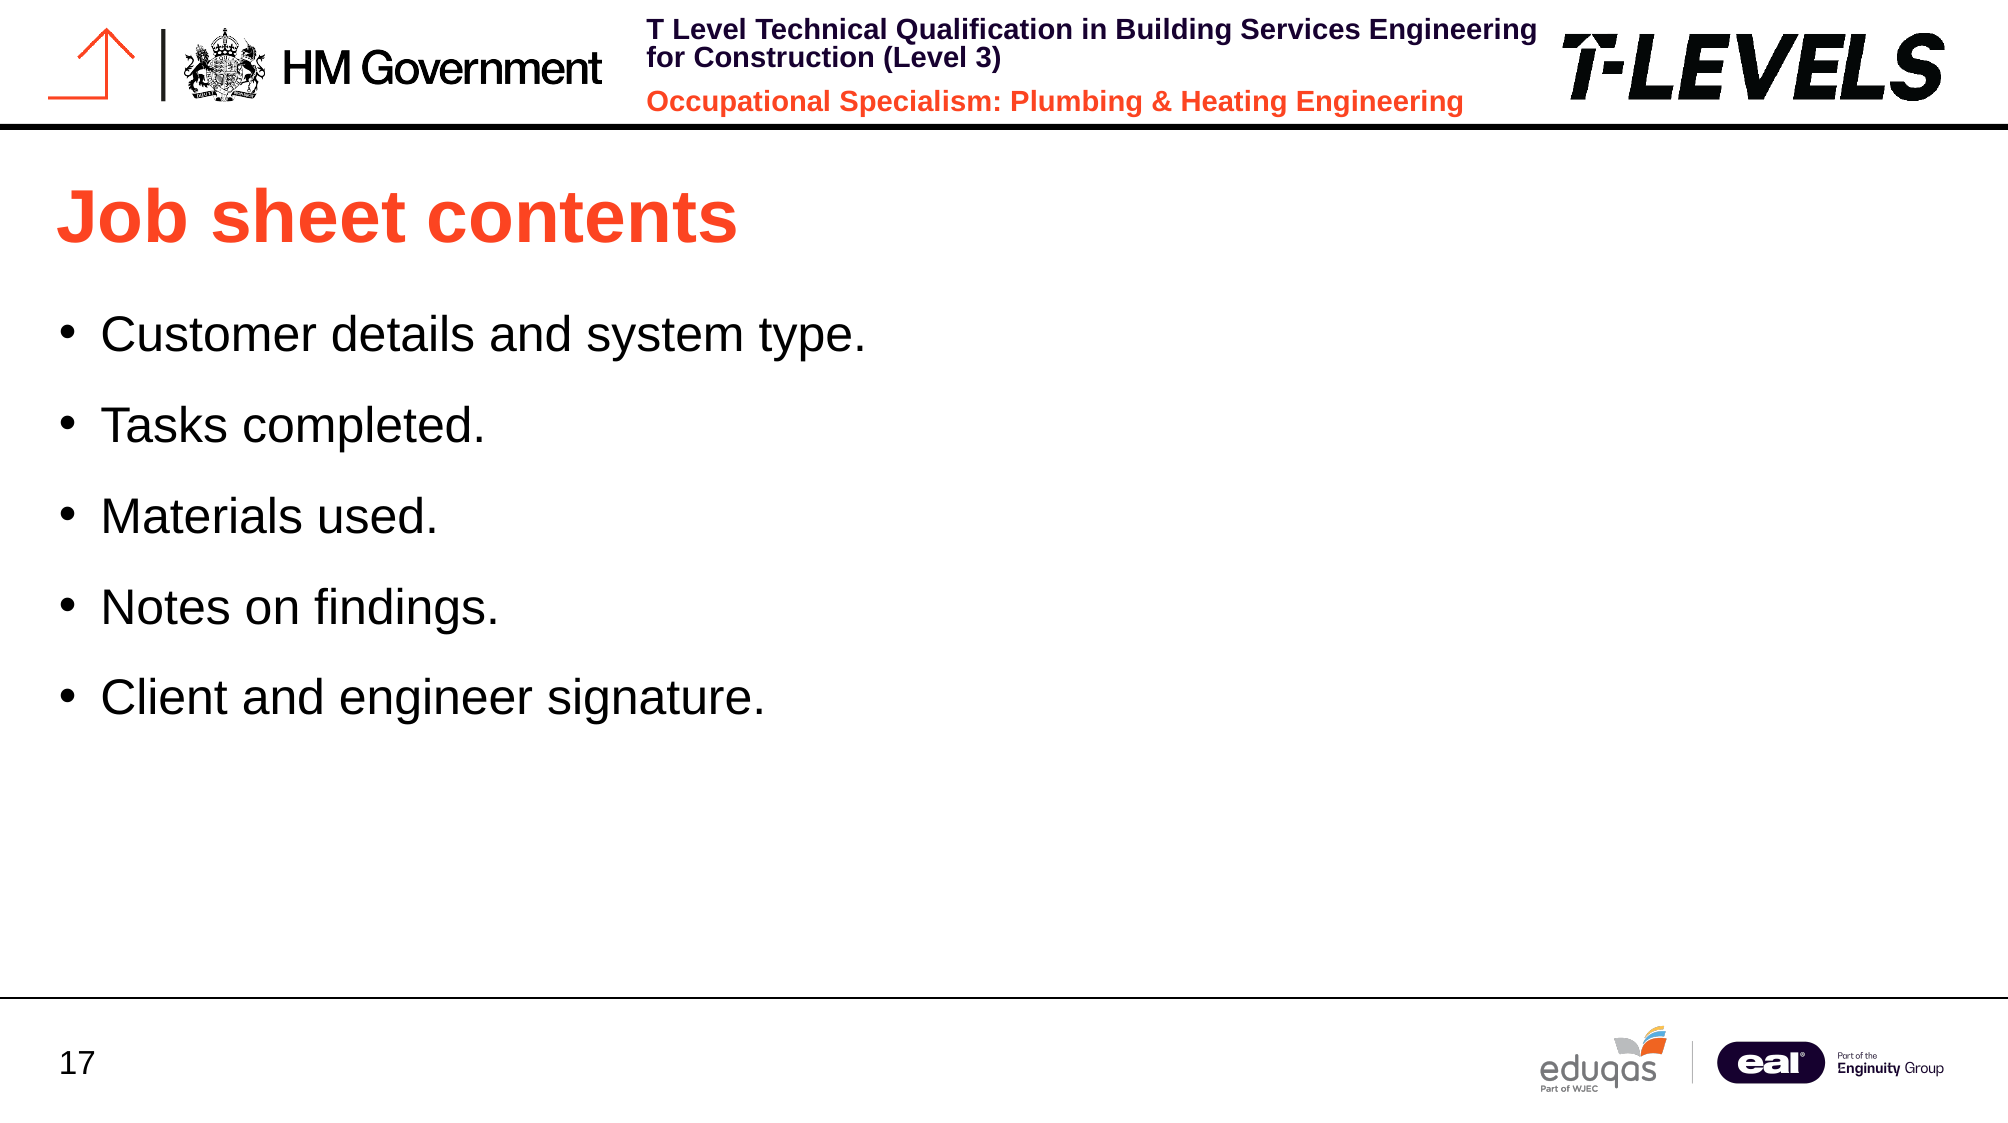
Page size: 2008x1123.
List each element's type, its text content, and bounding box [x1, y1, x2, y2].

picture [1543, 25, 1964, 108]
list Customer details and system type. Tasks completed. Materials used. Notes on findings. Client and engineer signature. [59, 295, 1949, 975]
picture [43, 27, 141, 100]
picture [161, 28, 602, 102]
title Job sheet contents [41, 111, 1949, 314]
picture [1535, 1021, 1949, 1097]
